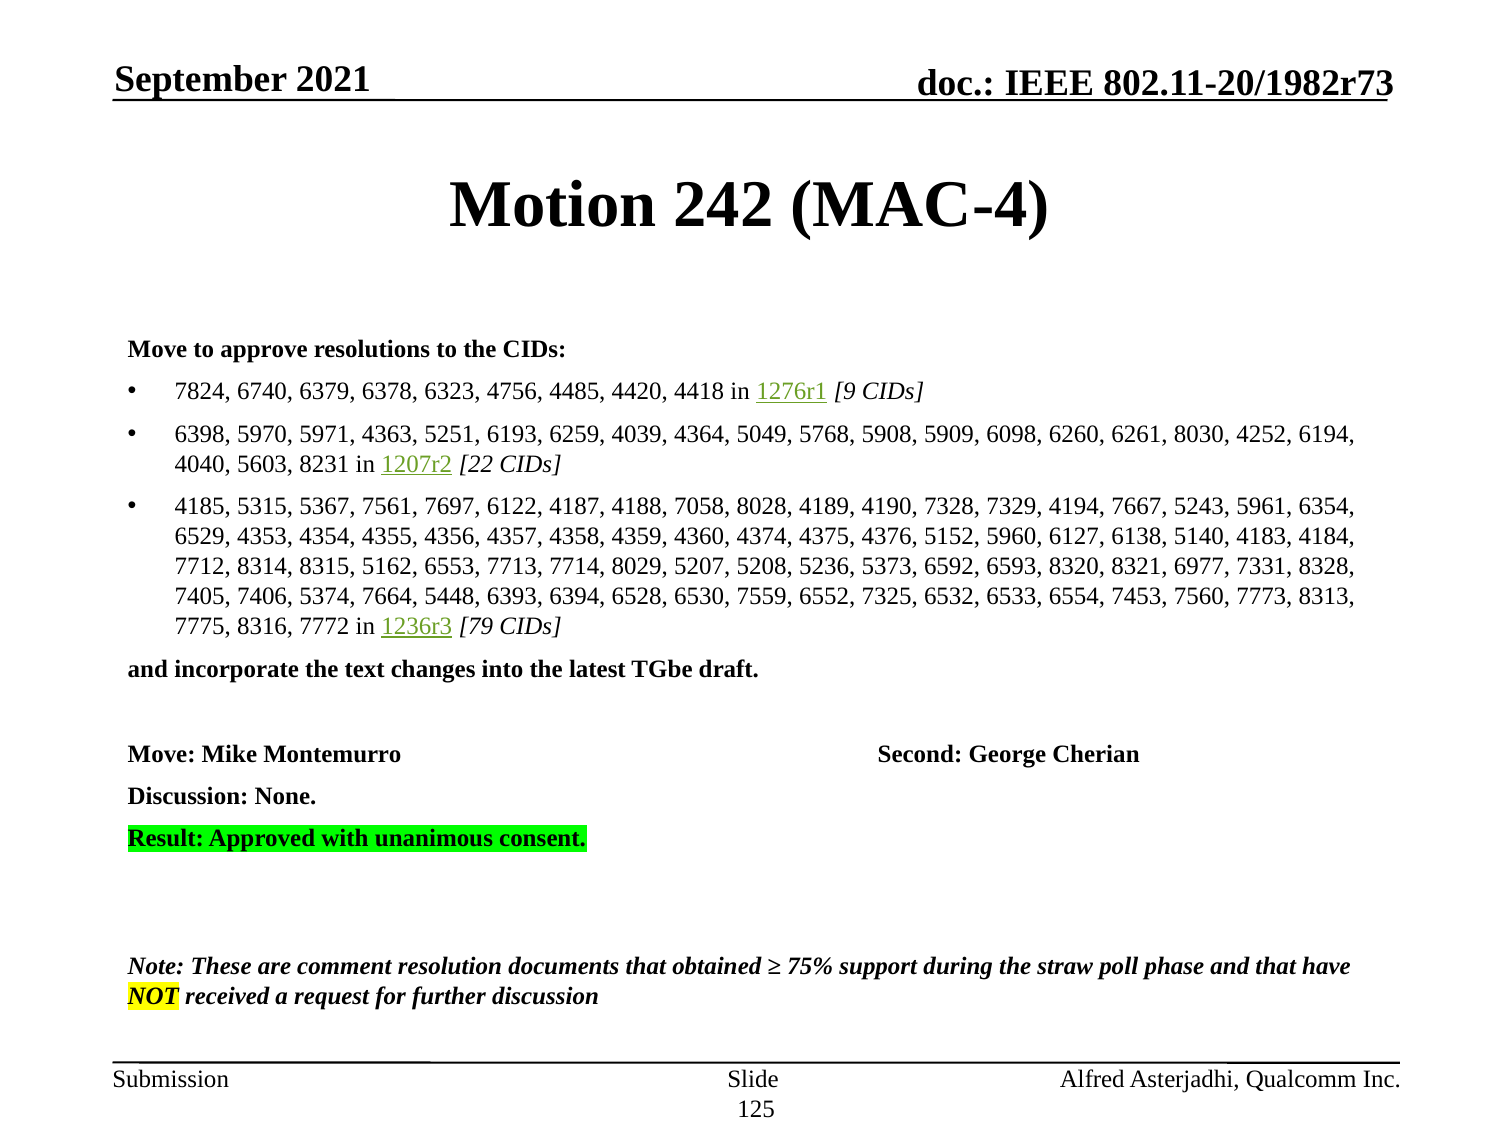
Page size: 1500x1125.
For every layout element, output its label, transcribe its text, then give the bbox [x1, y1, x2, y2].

list Move to approve resolutions to the CIDs: 7824, 6740, 6379, 6378, 6323, 4756, 4485, 4420, 4418 in 1276r1 [9 CIDs] 6398, 5970, 5971, 4363, 5251, 6193, 6259, 4039, 4364, 5049, 5768, 5908, 5909, 6098, 6260, 6261, 8030, 4252, 6194, 4040, 5603, 8231 in 1207r2 [22 CIDs] 4185, 5315, 5367, 7561, 7697, 6122, 4187, 4188, 7058, 8028, 4189, 4190, 7328, 7329, 4194, 7667, 5243, 5961, 6354, 6529, 4353, 4354, 4355, 4356, 4357, 4358, 4359, 4360, 4374, 4375, 4376, 5152, 5960, 6127, 6138, 5140, 4183, 4184, 7712, 8314, 8315, 5162, 6553, 7713, 7714, 8029, 5207, 5208, 5236, 5373, 6592, 6593, 8320, 8321, 6977, 7331, 8328, 7405, 7406, 5374, 7664, 5448, 6393, 6394, 6528, 6530, 7559, 6552, 7325, 6532, 6533, 6554, 7453, 7560, 7773, 8313, 7775, 8316, 7772 in 1236r3 [79 CIDs] and incorporate the text changes into the latest TGbe draft. Move: Mike Montemurro Second: George Cherian Discussion: None. Result: Approved with unanimous consent. Note: These are comment resolution documents that obtained ≥ 75% support during the straw poll phase and that have NOT received a request for further discussion [112, 324, 1388, 1063]
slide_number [114, 54, 423, 100]
title Motion 242 (MAC-4) [112, 112, 1388, 288]
footer Alfred Asterjadhi, Qualcomm Inc. [878, 1061, 1402, 1093]
slide_number Slide 125 [712, 1061, 800, 1123]
